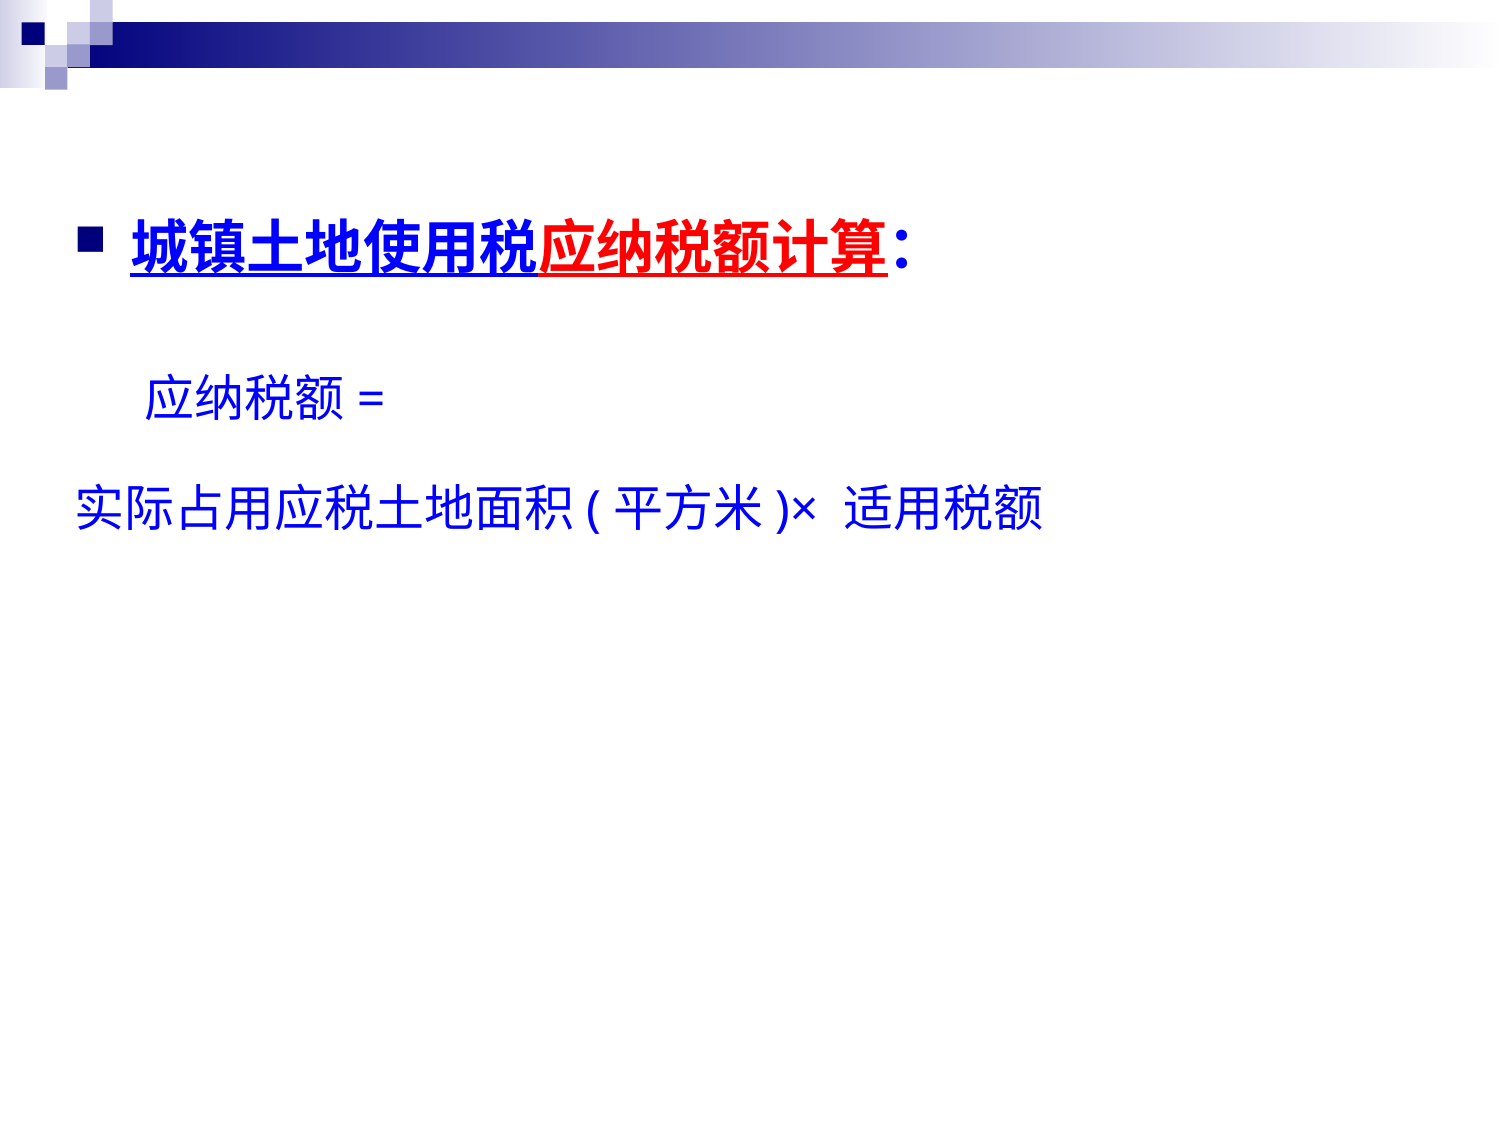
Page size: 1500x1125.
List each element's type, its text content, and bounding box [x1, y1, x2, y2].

list 城镇土地使用税应纳税额计算： 应纳税额= 实际占用应税土地面积(平方米)× 适用税额 [59, 160, 1389, 799]
